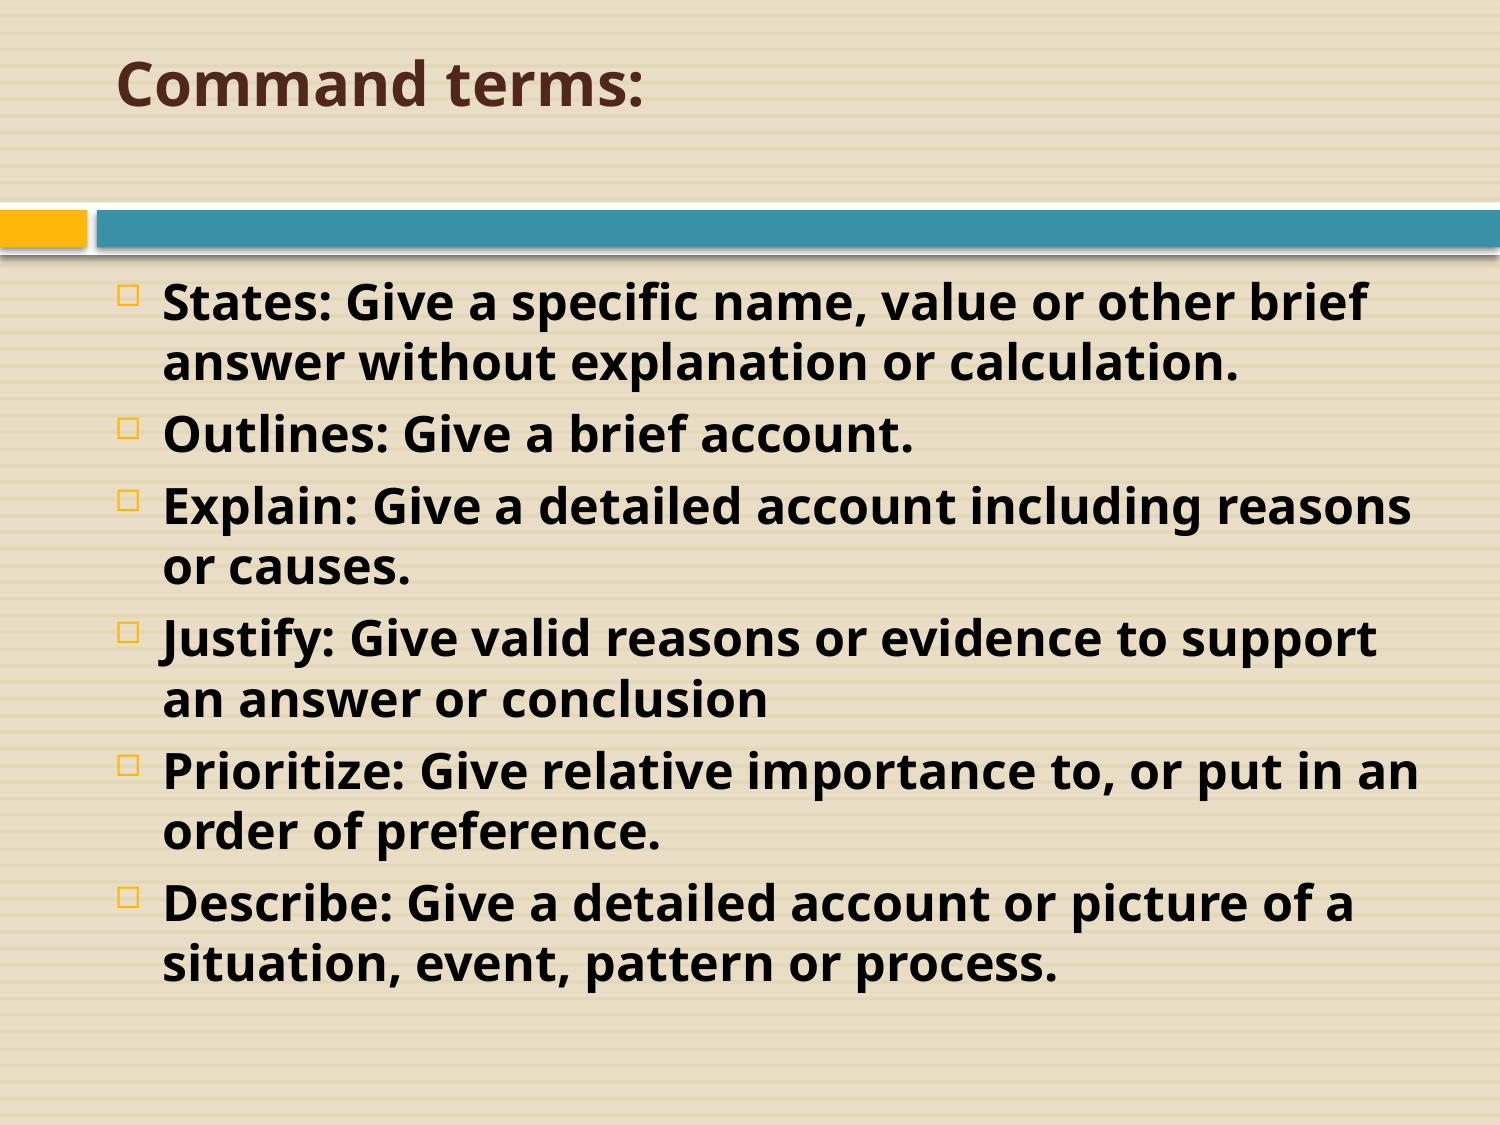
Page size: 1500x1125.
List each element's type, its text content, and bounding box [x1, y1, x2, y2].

list States: Give a specific name, value or other brief answer without explanation or calculation. Outlines: Give a brief account. Explain: Give a detailed account including reasons or causes. Justify: Give valid reasons or evidence to support an answer or conclusion Prioritize: Give relative importance to, or put in an order of preference. Describe: Give a detailed account or picture of a situation, event, pattern or process. [100, 262, 1438, 1000]
title Command terms: [100, 37, 1438, 200]
